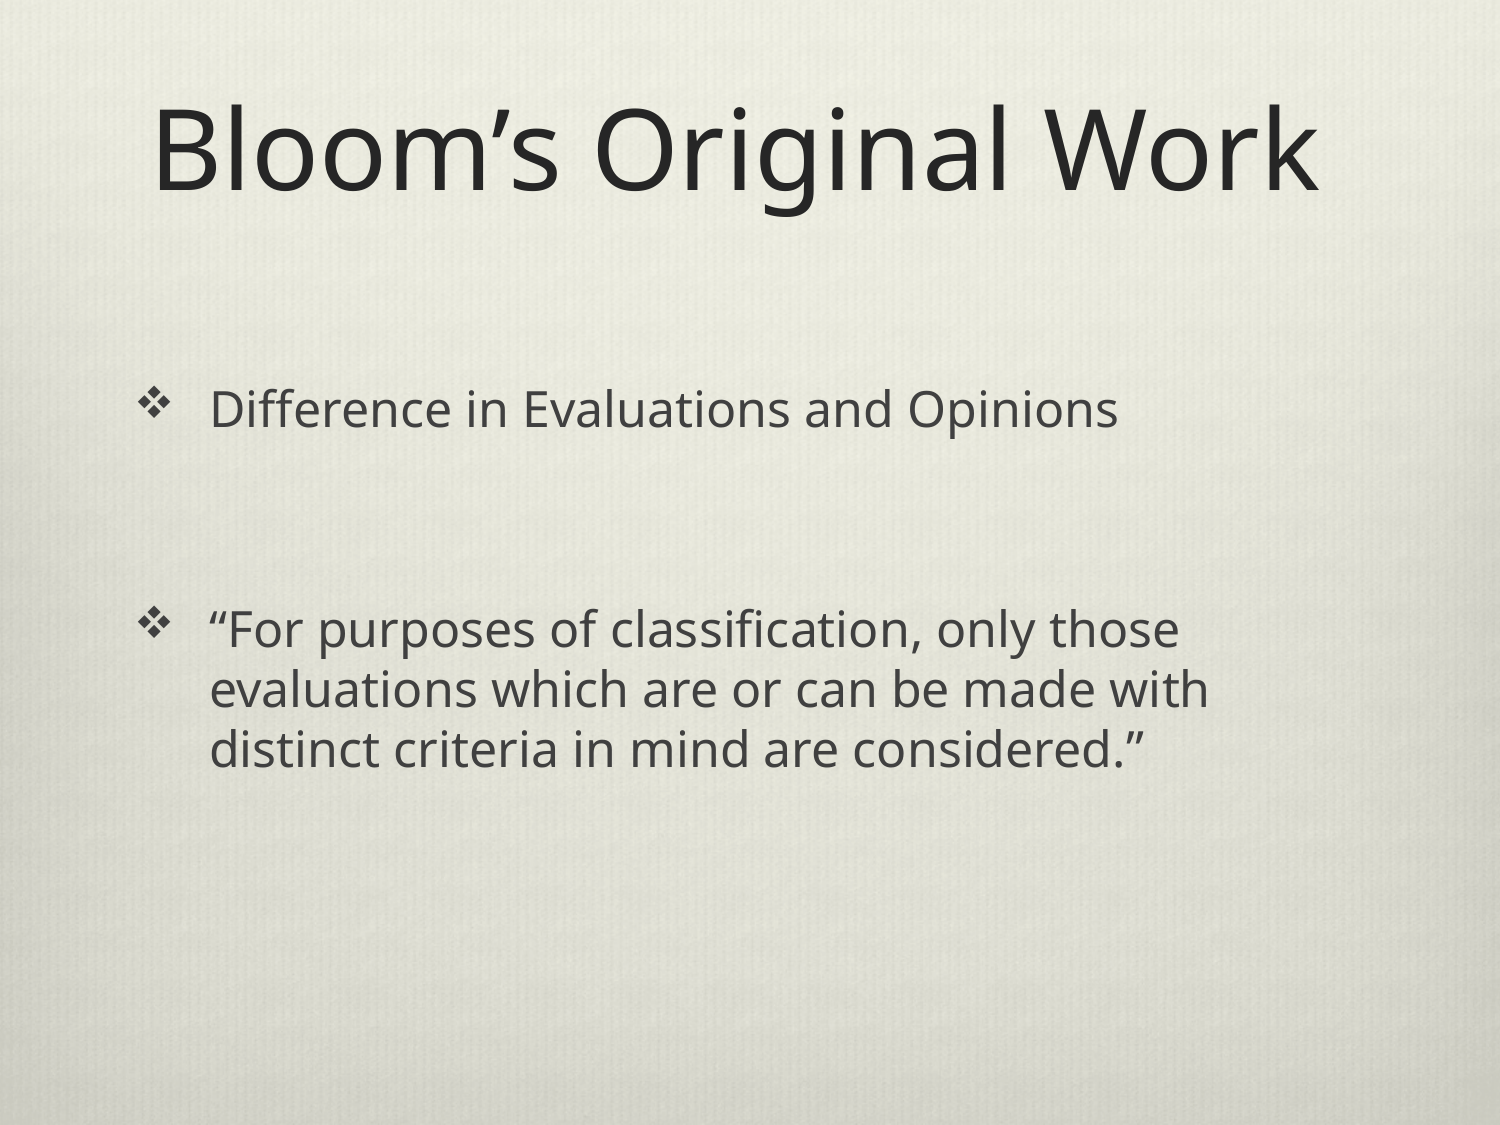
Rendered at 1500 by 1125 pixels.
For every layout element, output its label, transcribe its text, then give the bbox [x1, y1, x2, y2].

list Difference in Evaluations and Opinions “For purposes of classification, only those evaluations which are or can be made with distinct criteria in mind are considered.” [119, 260, 1381, 1011]
title Bloom’s Original Work [119, 51, 1381, 240]
